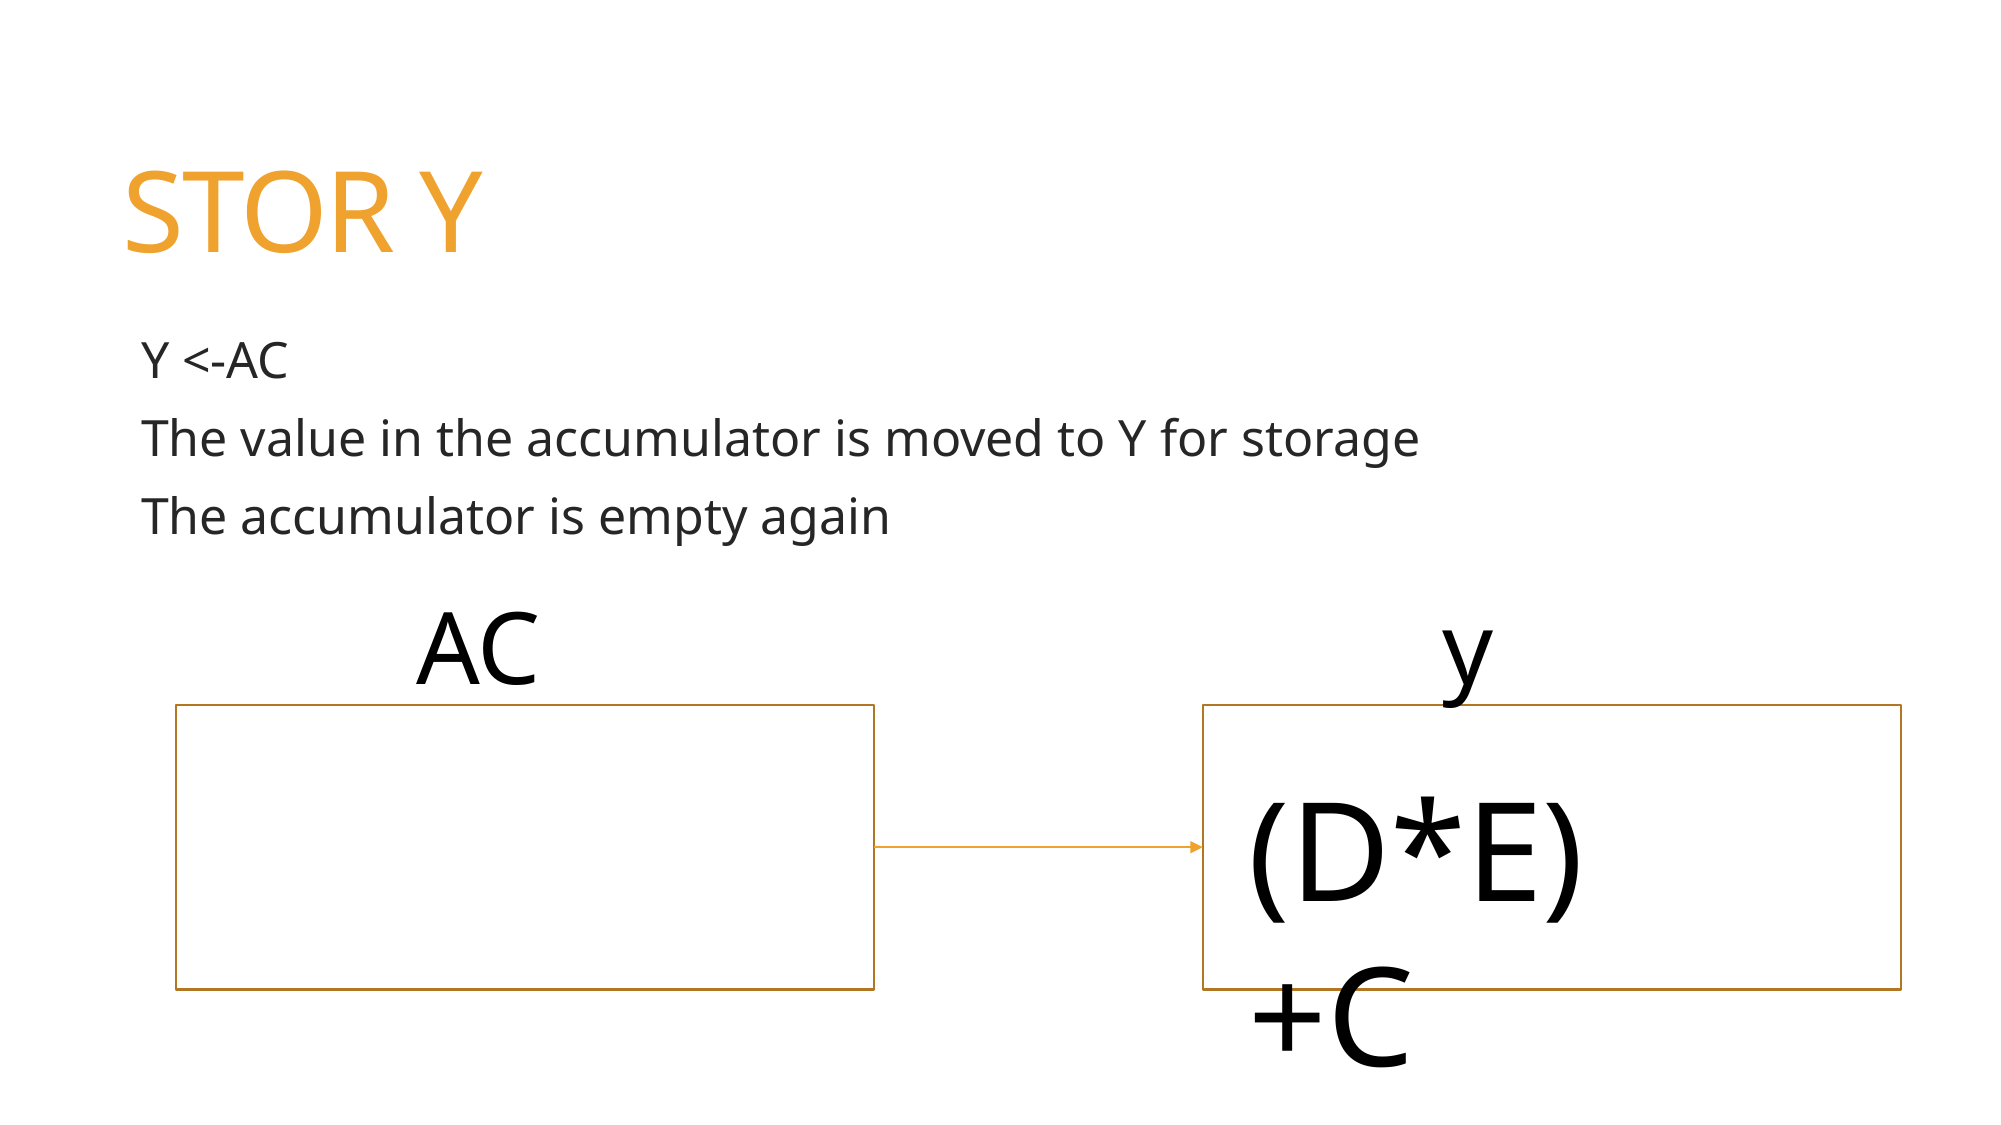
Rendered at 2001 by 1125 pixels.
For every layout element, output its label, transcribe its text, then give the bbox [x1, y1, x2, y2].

text_box AC [401, 577, 576, 712]
title STOR Y [107, 81, 1875, 354]
text_box [1202, 704, 1902, 991]
list Y <-AC The value in the accumulator is moved to Y for storage The accumulator is empty again [111, 329, 1876, 948]
text_box (D*E)+C [1233, 756, 1725, 1101]
text_box [175, 704, 875, 991]
text_box y [1427, 577, 1602, 712]
